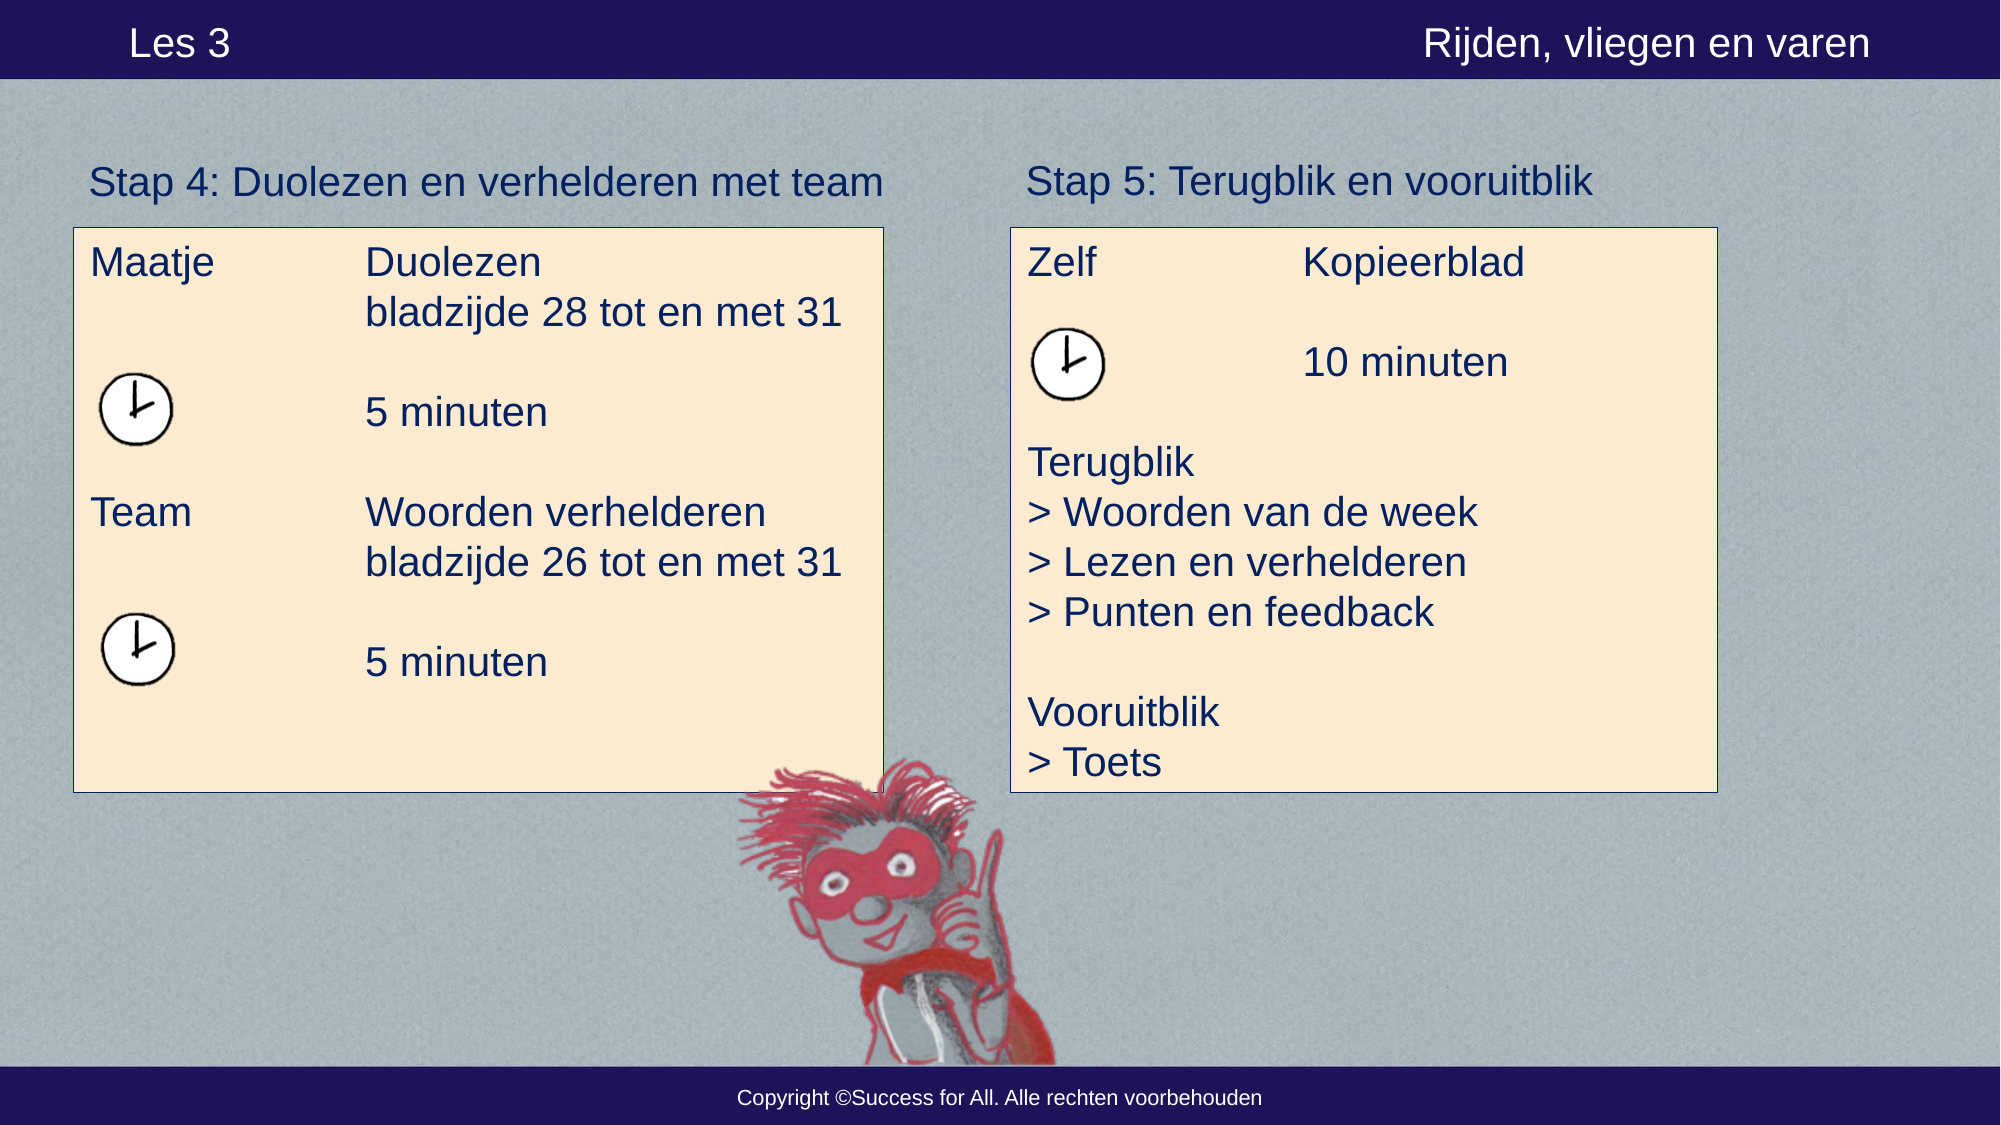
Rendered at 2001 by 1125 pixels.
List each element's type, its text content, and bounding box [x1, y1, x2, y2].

text_box Rijden, vliegen en varen [999, 8, 1886, 73]
text_box Copyright ©Success for All. Alle rechten voorbehouden [0, 1076, 2000, 1125]
text_box Les 3 [114, 8, 354, 73]
text_box Maatje Duolezen bladzijde 28 tot en met 31 5 minuten Team Woorden verhelderen bladzijde 26 tot en met 31 5 minuten [73, 227, 884, 793]
text_box Stap 4: Duolezen en verhelderen met team [73, 147, 917, 213]
picture [0, 0, 2001, 1125]
text_box Zelf Kopieerblad 10 minuten Terugblik > Woorden van de week > Lezen en verhelderen > Punten en feedback Vooruitblik > Toets [1010, 227, 1718, 793]
text_box Stap 5: Terugblik en vooruitblik [1010, 146, 1804, 212]
